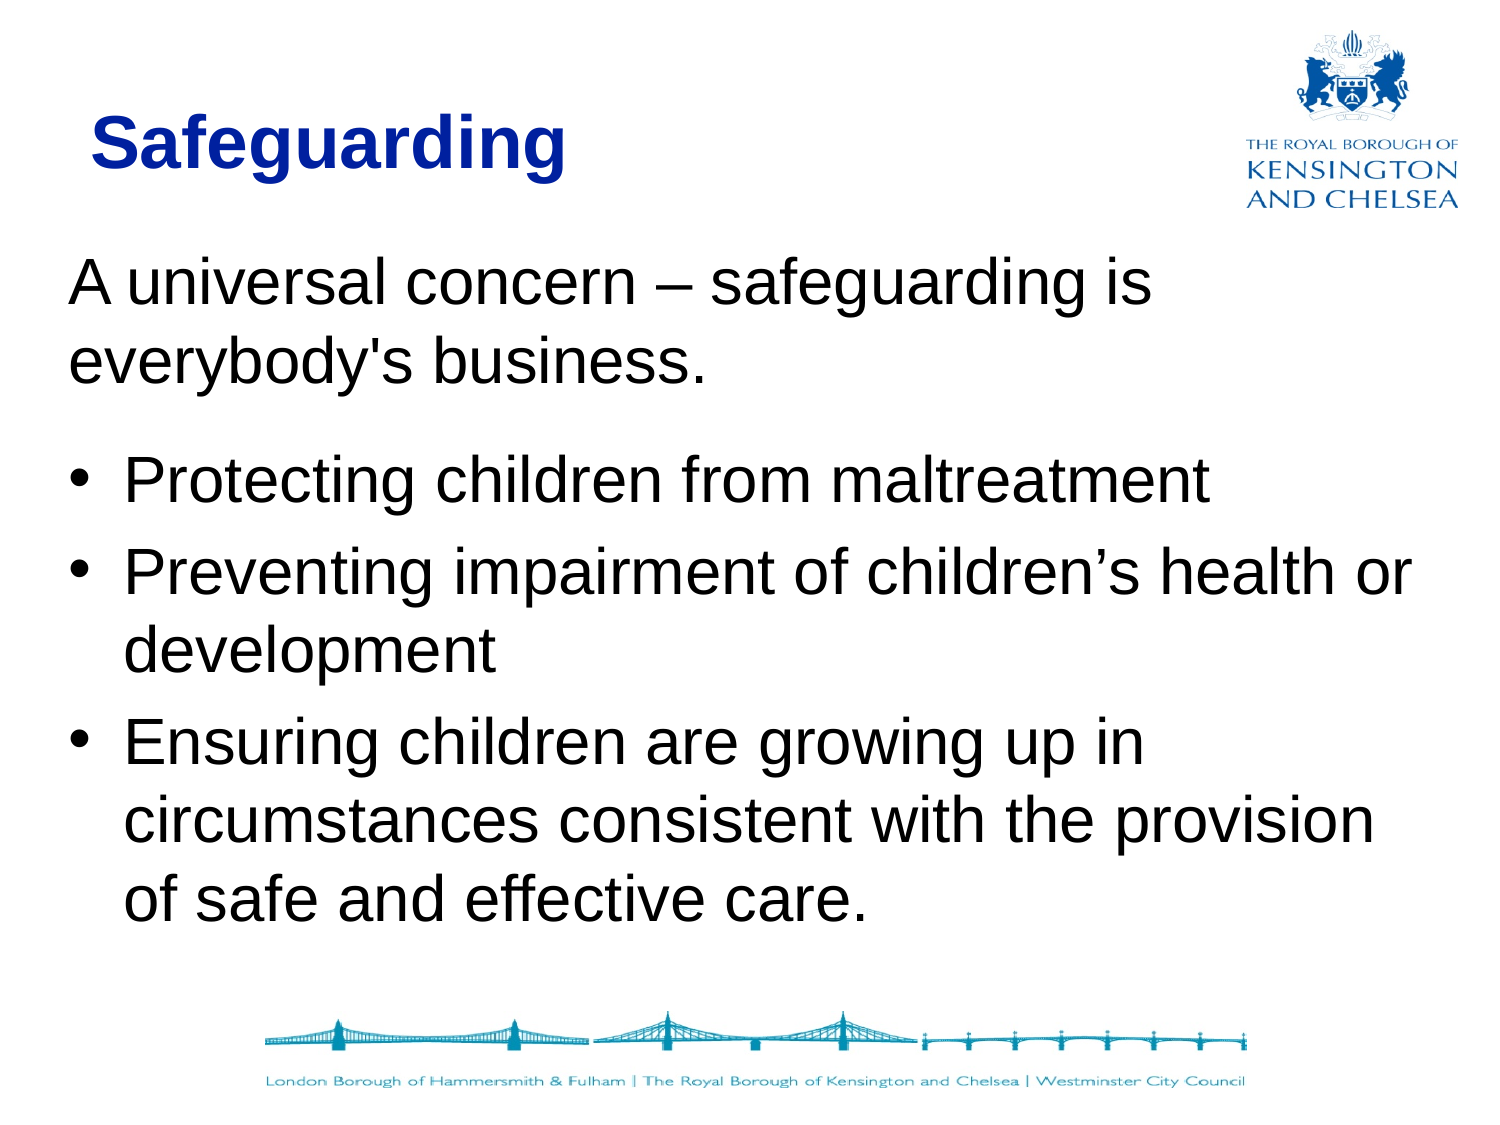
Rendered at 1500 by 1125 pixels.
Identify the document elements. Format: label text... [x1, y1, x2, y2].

title Safeguarding [75, 45, 1425, 231]
picture [265, 1011, 1247, 1089]
picture [1245, 30, 1458, 209]
list A universal concern – safeguarding is everybody's business. Protecting children from maltreatment Preventing impairment of children’s health or development Ensuring children are growing up in circumstances consistent with the provision of safe and effective care. [53, 231, 1459, 946]
